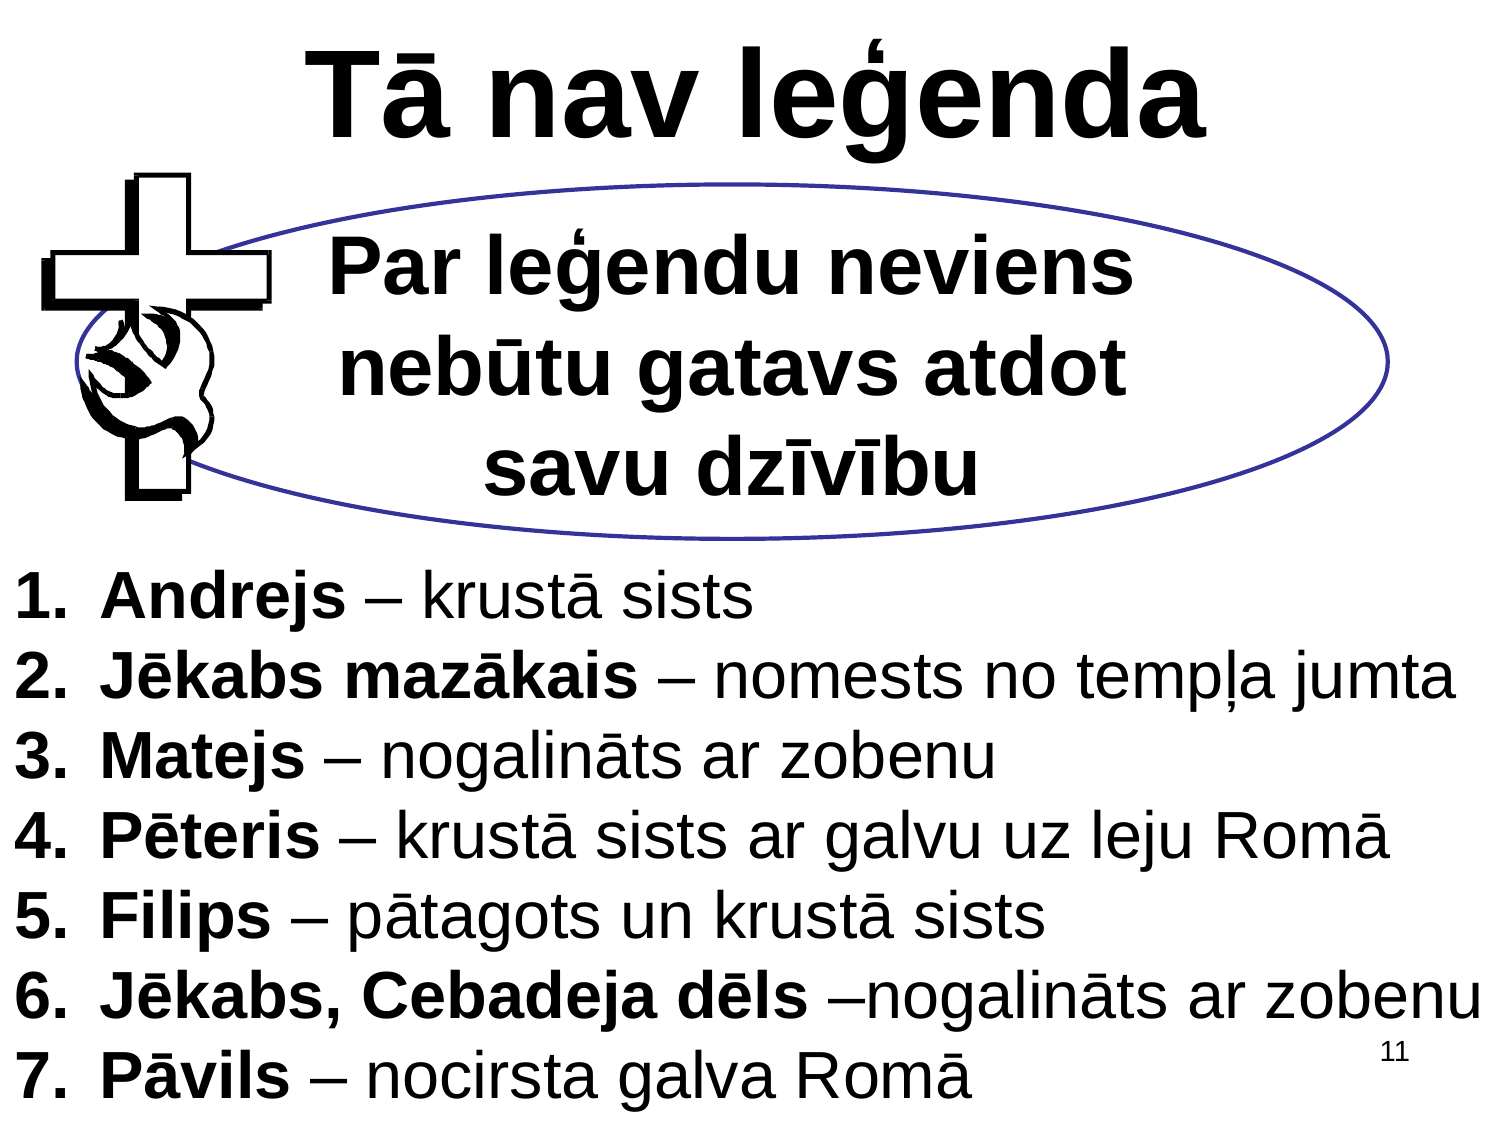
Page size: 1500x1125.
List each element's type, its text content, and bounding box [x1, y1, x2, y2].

text_box Andrejs – krustā sists Jēkabs mazākais – nomests no tempļa jumta Matejs – nogalināts ar zobenu Pēteris – krustā sists ar galvu uz leju Romā Filips – pātagots un krustā sists Jēkabs, Cebadeja dēls –nogalināts ar zobenu Pāvils – nocirsta galva Romā [0, 544, 1500, 1119]
title Tā nav leģenda [0, 0, 1500, 177]
text_box Par leģendu neviens nebūtu gatavs atdot savu dzīvību [276, 182, 1390, 541]
picture [41, 172, 272, 502]
